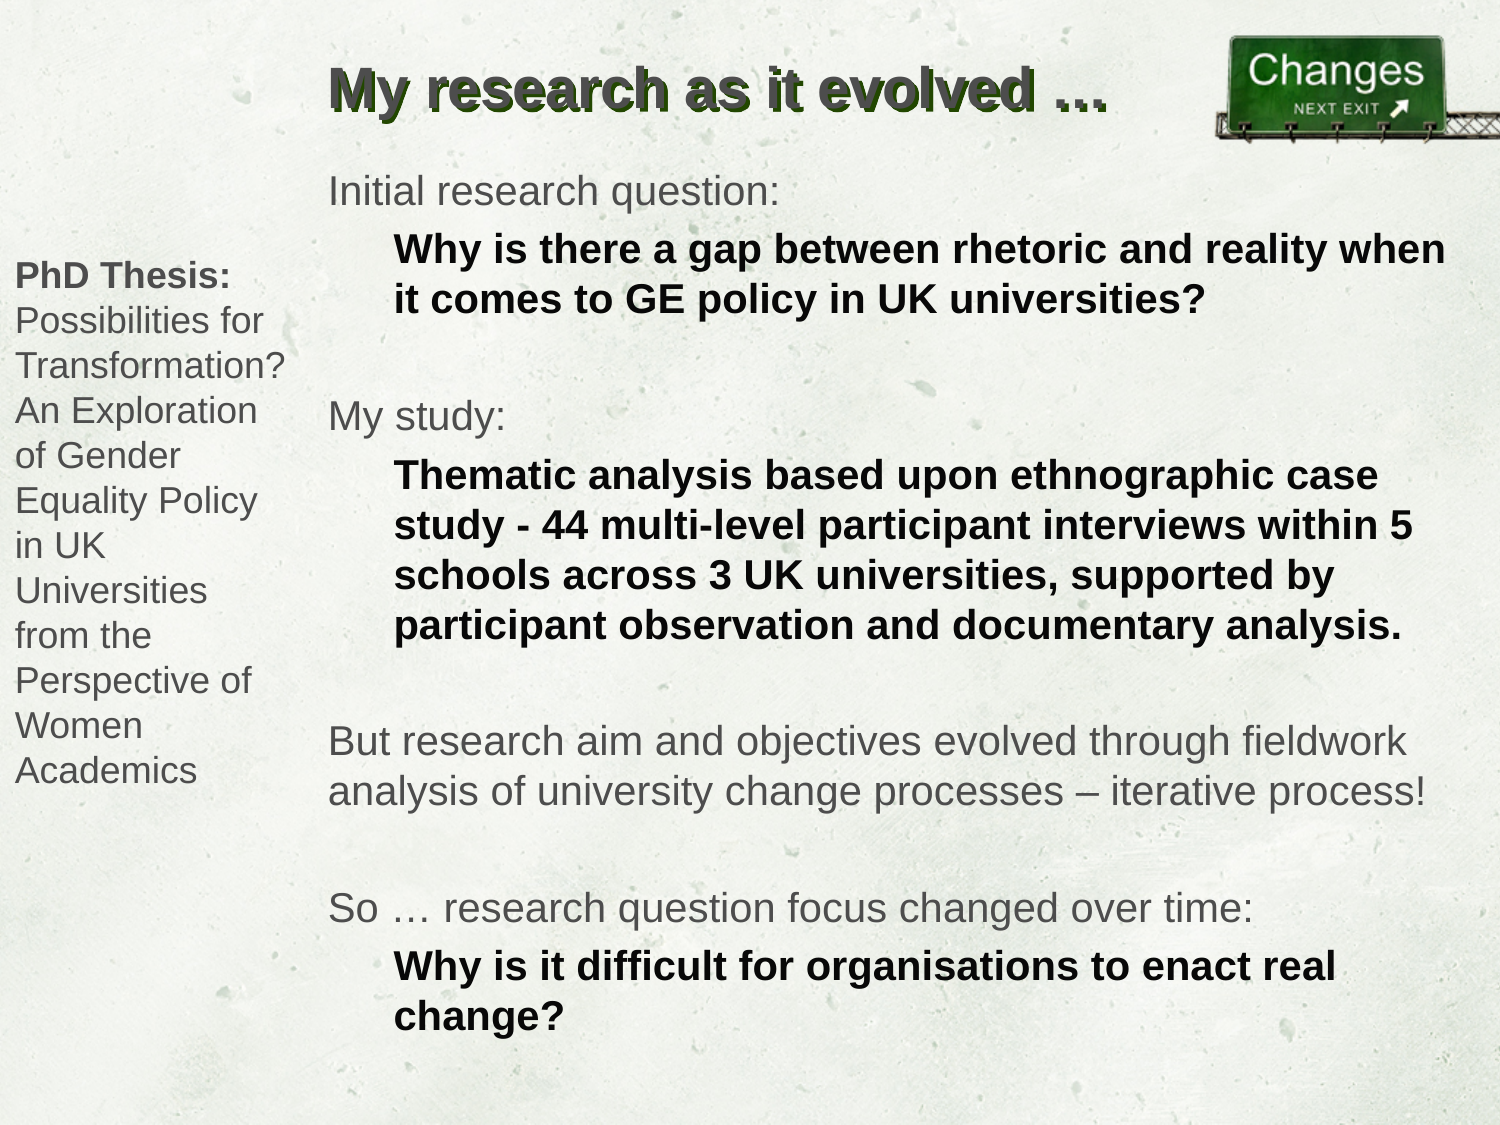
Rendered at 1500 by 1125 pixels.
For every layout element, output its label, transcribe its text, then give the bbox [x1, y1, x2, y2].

title My research as it evolved … [312, 26, 1471, 146]
list Initial research question: Why is there a gap between rhetoric and reality when it comes to GE policy in UK universities? My study: Thematic analysis based upon ethnographic case study - 44 multi-level participant interviews within 5 schools across 3 UK universities, supported by participant observation and documentary analysis. But research aim and objectives evolved through fieldwork analysis of university change processes – iterative process! So … research question focus changed over time: Why is it difficult for organisations to enact real change? [312, 156, 1471, 1099]
picture [0, 0, 1500, 1125]
text_box PhD Thesis: Possibilities for Transformation? An Exploration of Gender Equality Policy in UK Universities from the Perspective of Women Academics [0, 243, 331, 799]
